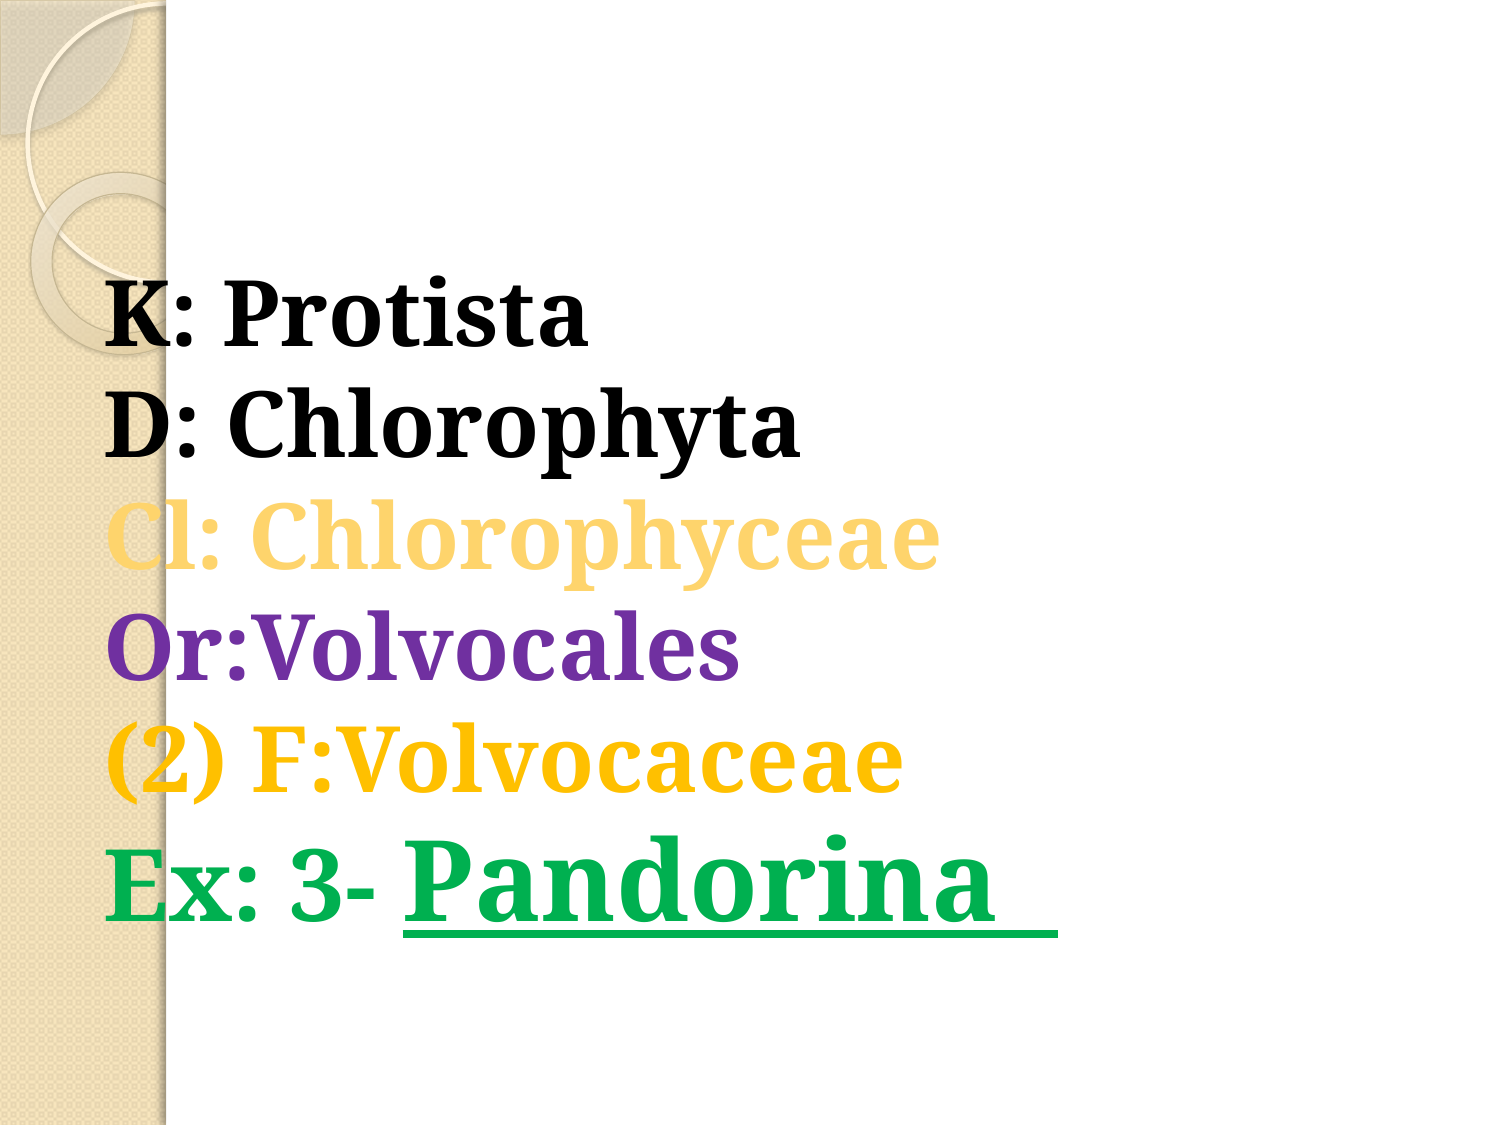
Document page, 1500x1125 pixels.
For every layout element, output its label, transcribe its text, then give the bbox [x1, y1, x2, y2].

list K: Protista D: Chlorophyta Cl: Chlorophyceae Or:Volvocales (2) F:Volvocaceae Ex: 3- Pandorina [75, 137, 1425, 1005]
